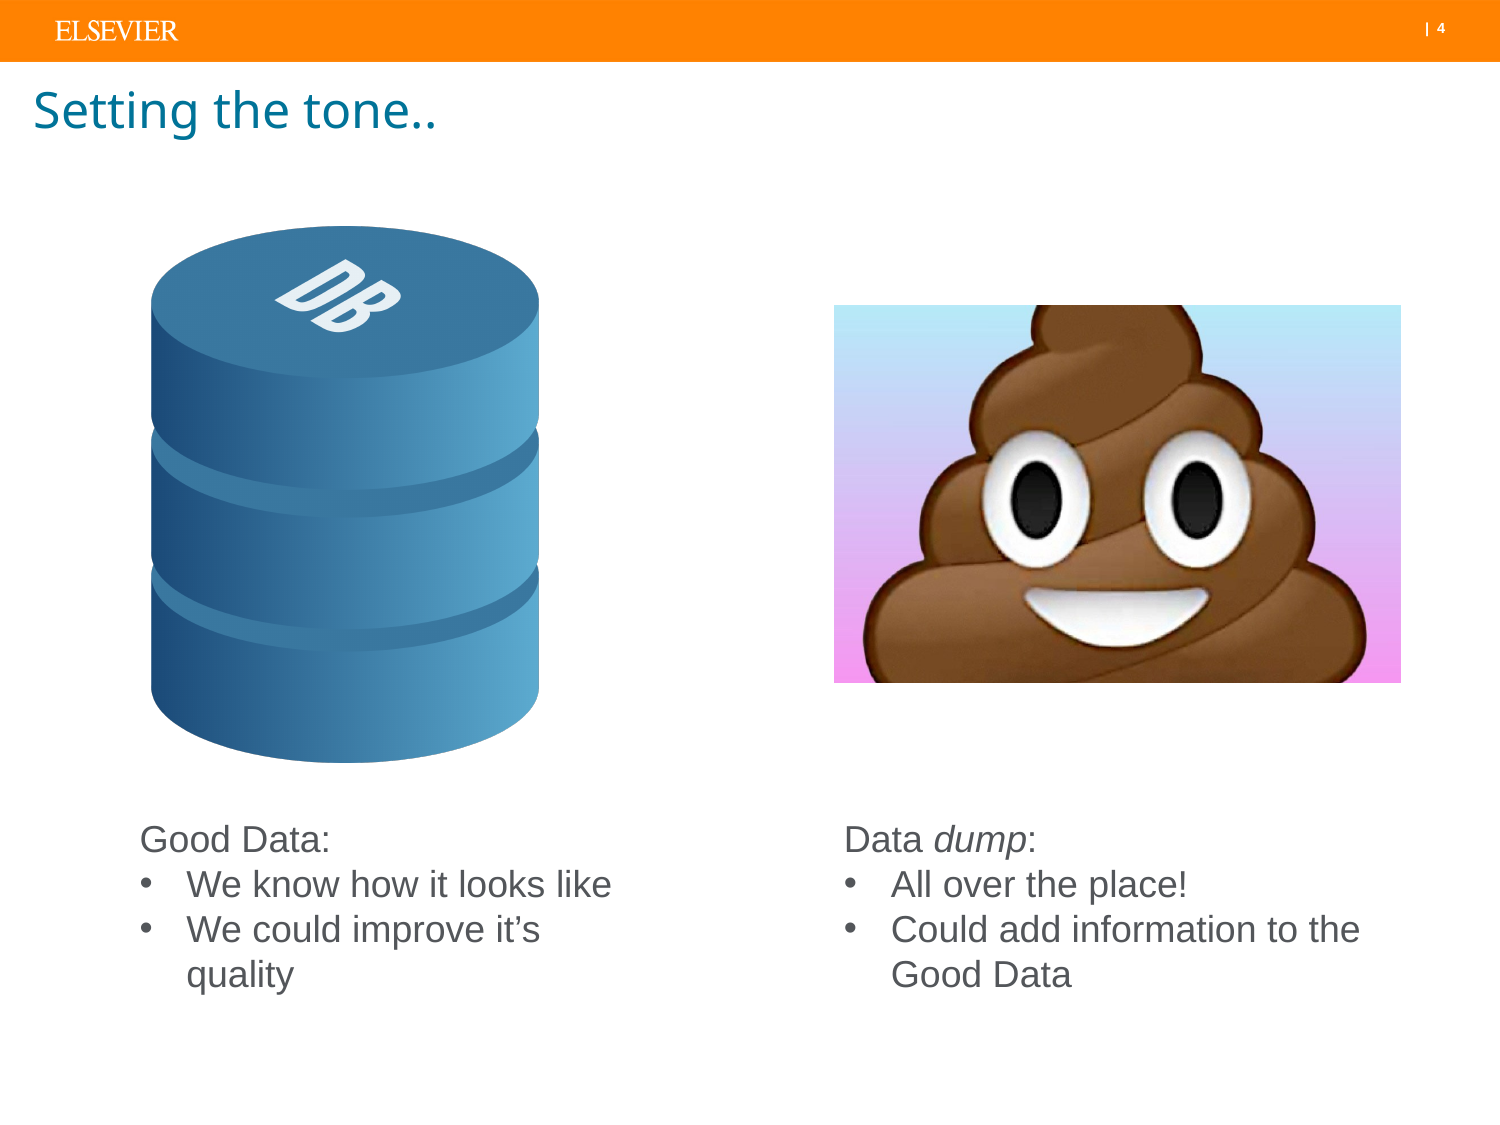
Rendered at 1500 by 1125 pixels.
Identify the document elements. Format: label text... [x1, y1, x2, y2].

picture [834, 304, 1401, 683]
picture [151, 226, 539, 763]
text_box Data dump: All over the place! Could add information to the Good Data [829, 807, 1401, 1003]
picture [0, 0, 1500, 62]
text_box Good Data: We know how it looks like We could improve it’s quality [124, 807, 629, 1003]
title Setting the tone.. [19, 73, 1376, 143]
